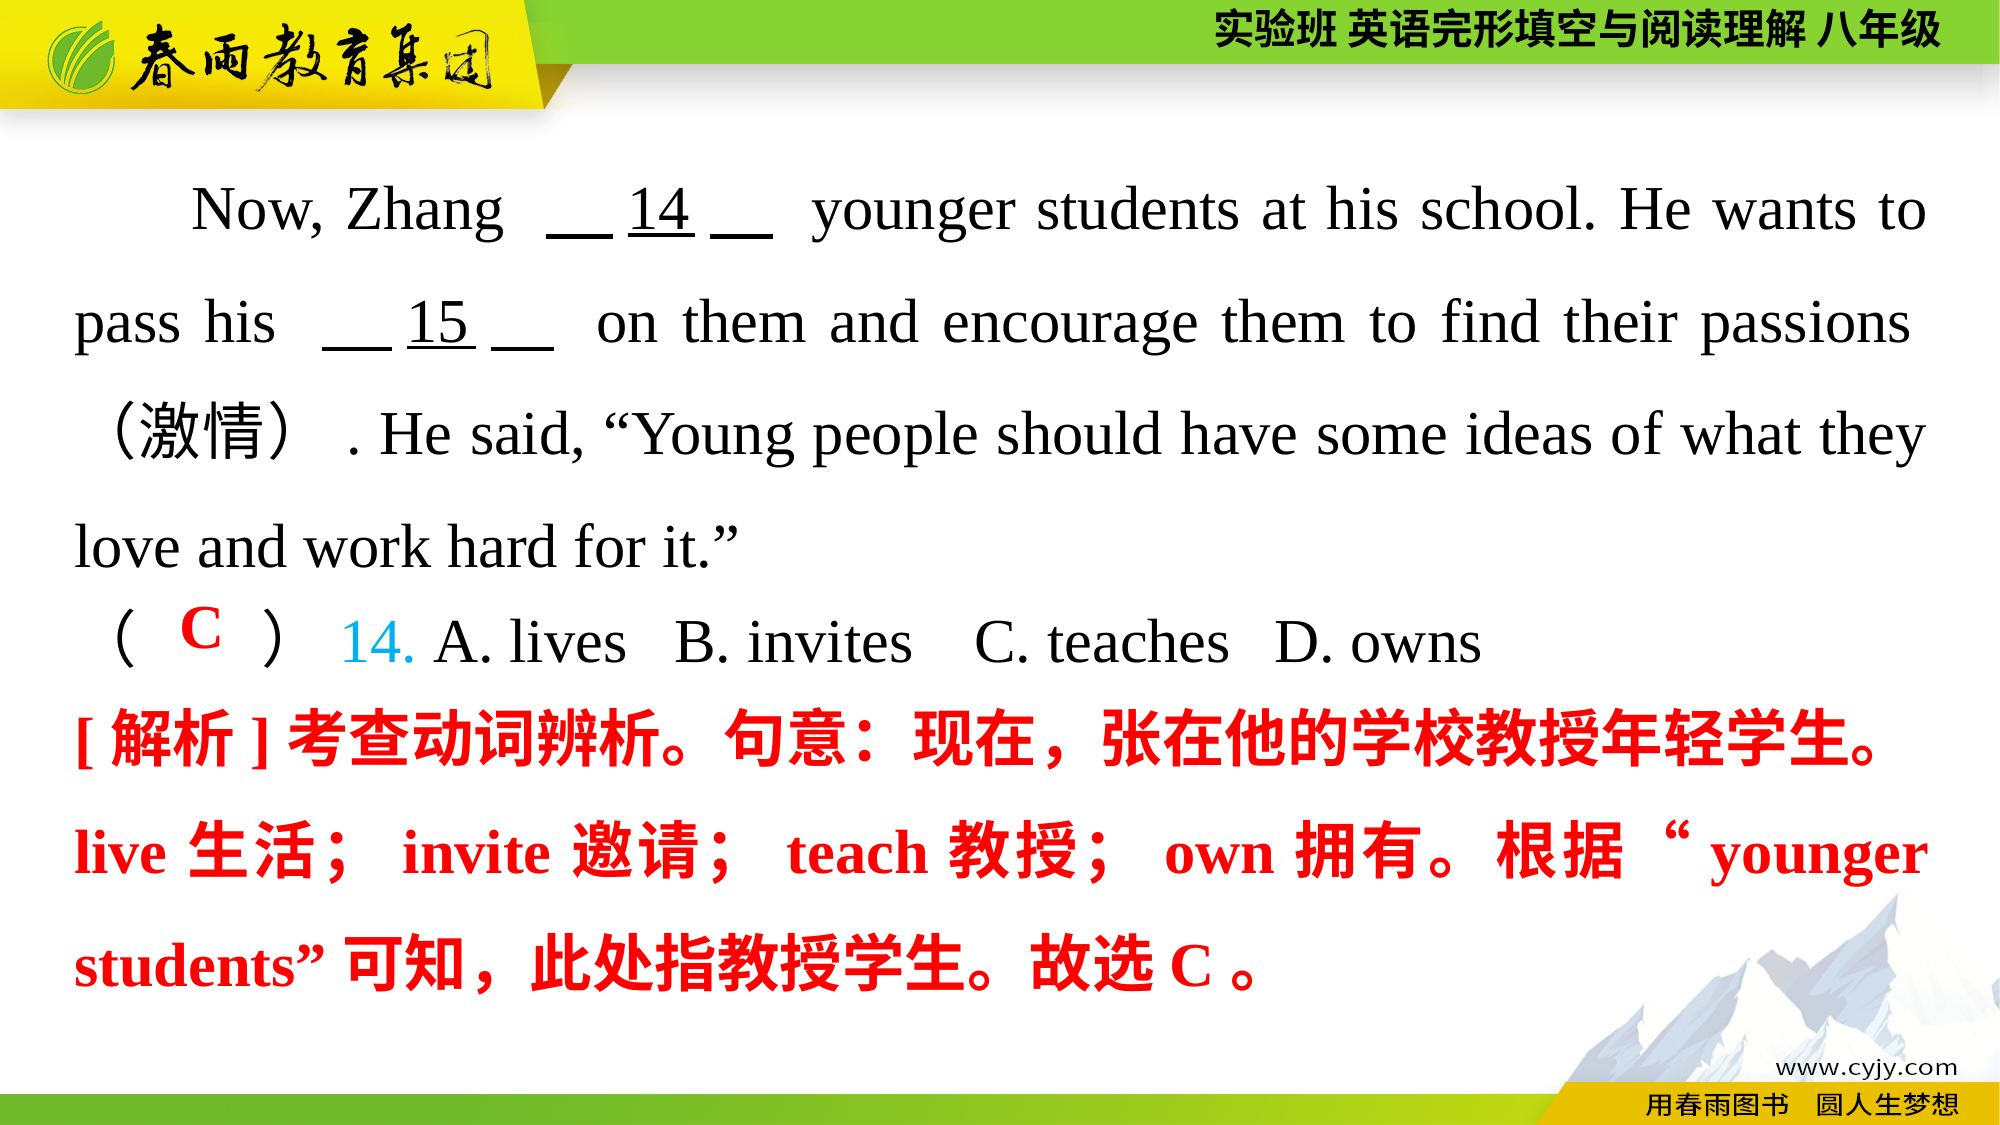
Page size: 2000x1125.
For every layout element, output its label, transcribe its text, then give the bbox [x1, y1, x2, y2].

text_box C [164, 579, 240, 654]
picture [0, 0, 2000, 1125]
text_box （ ）14. A. lives B. invites C. teaches D. owns [59, 555, 1944, 654]
text_box [解析]考查动词辨析。句意：现在，张在他的学校教授年轻学生。live生活；invite邀请；teach教授；own拥有。根据“younger students”可知，此处指教授学生。故选C。 [59, 654, 1944, 1007]
list Now, Zhang 14 younger students at his school. He wants to pass his 15 on them and encourage them to find their passions（激情）. He said, “Young people should have some ideas of what they love and work hard for it.” [59, 122, 1944, 555]
